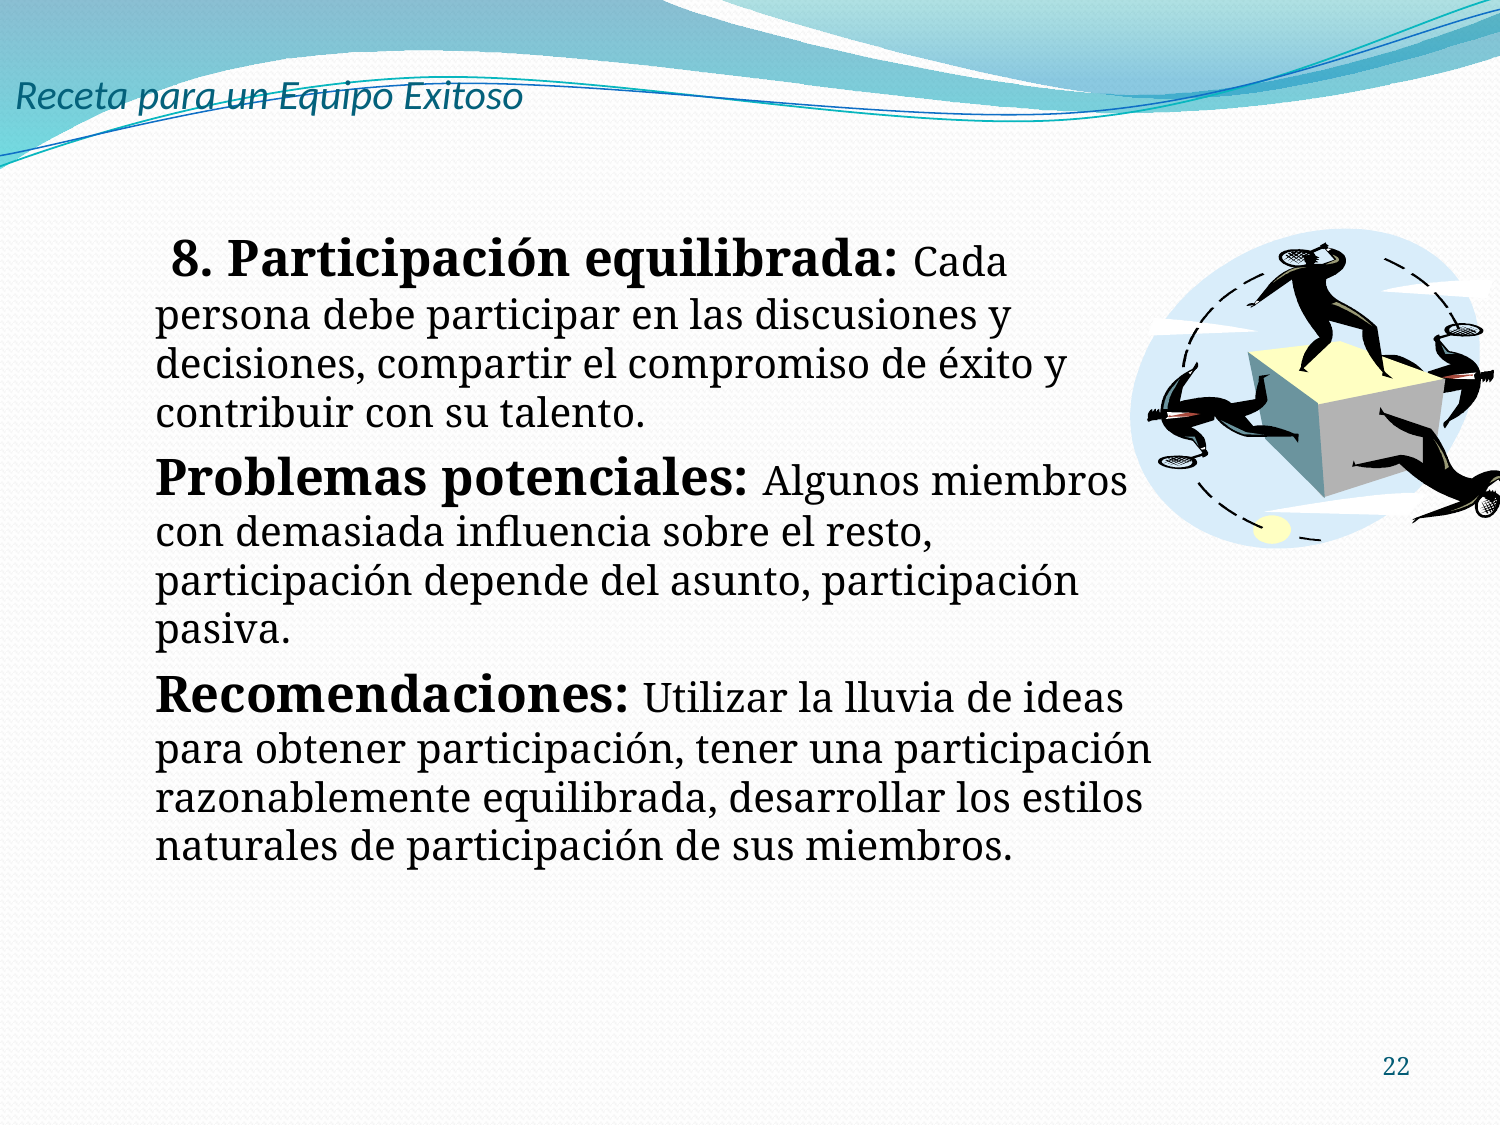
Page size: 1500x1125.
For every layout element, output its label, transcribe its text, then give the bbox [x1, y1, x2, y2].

title Receta para un Equipo Exitoso [0, 0, 1451, 126]
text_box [1124, 224, 1500, 565]
slide_number 22 [1050, 1042, 1426, 1103]
list 8. Participación equilibrada: Cada persona debe participar en las discusiones y decisiones, compartir el compromiso de éxito y contribuir con su talento. Problemas potenciales: Algunos miembros con demasiada influencia sobre el resto, participación depende del asunto, participación pasiva. Recomendaciones: Utilizar la lluvia de ideas para obtener participación, tener una participación razonablemente equilibrada, desarrollar los estilos naturales de participación de sus miembros. [81, 187, 1176, 913]
